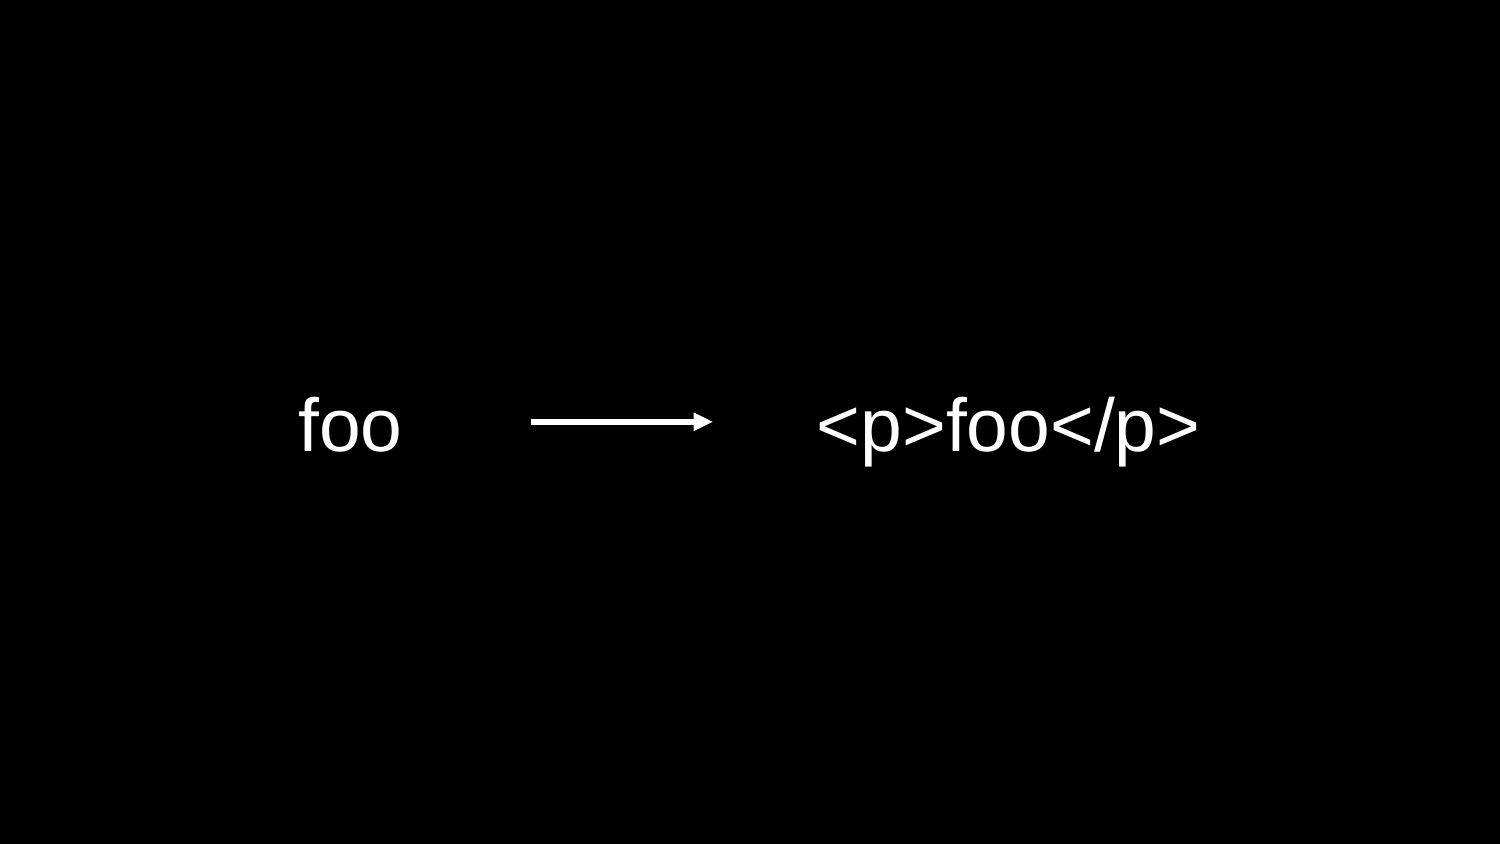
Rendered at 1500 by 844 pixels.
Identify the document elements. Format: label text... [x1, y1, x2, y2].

text_box foo <p>foo</p> [250, 215, 1250, 629]
